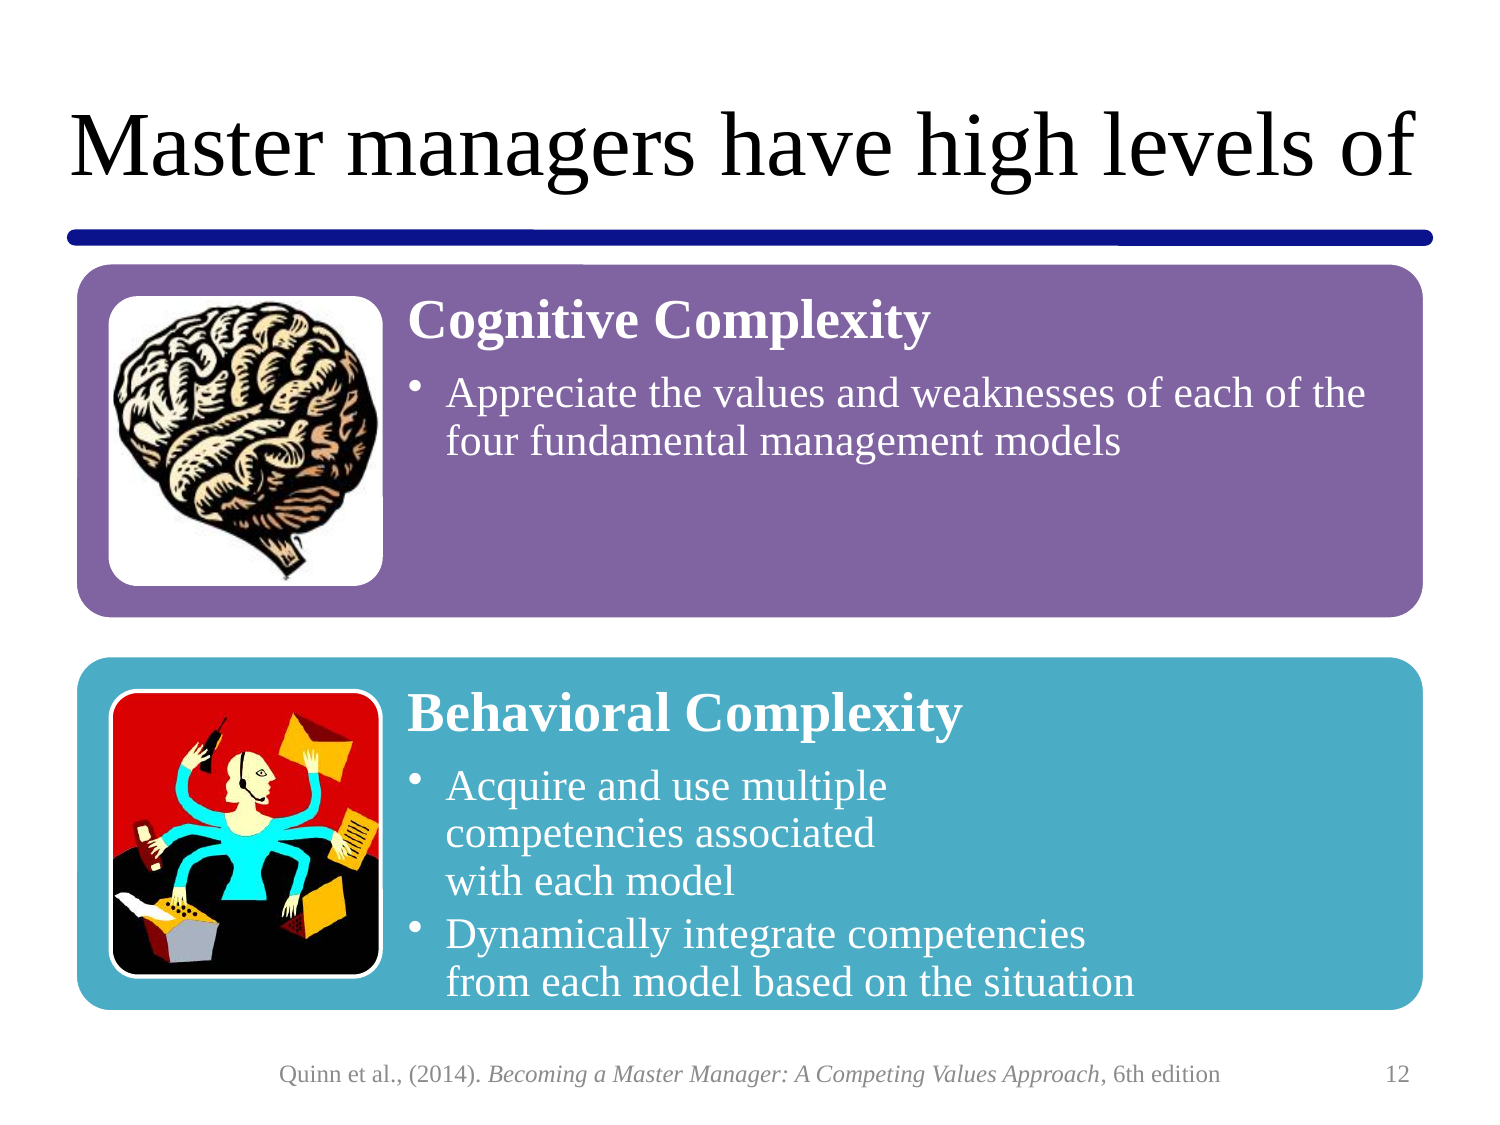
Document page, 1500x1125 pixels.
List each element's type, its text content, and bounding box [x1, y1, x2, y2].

footer Quinn et al., (2014). Becoming a Master Manager: A Competing Values Approach, 6th edition [150, 1042, 1350, 1103]
title Master managers have high levels of [50, 45, 1438, 233]
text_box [74, 262, 1426, 1013]
slide_number 12 [1350, 1042, 1425, 1103]
